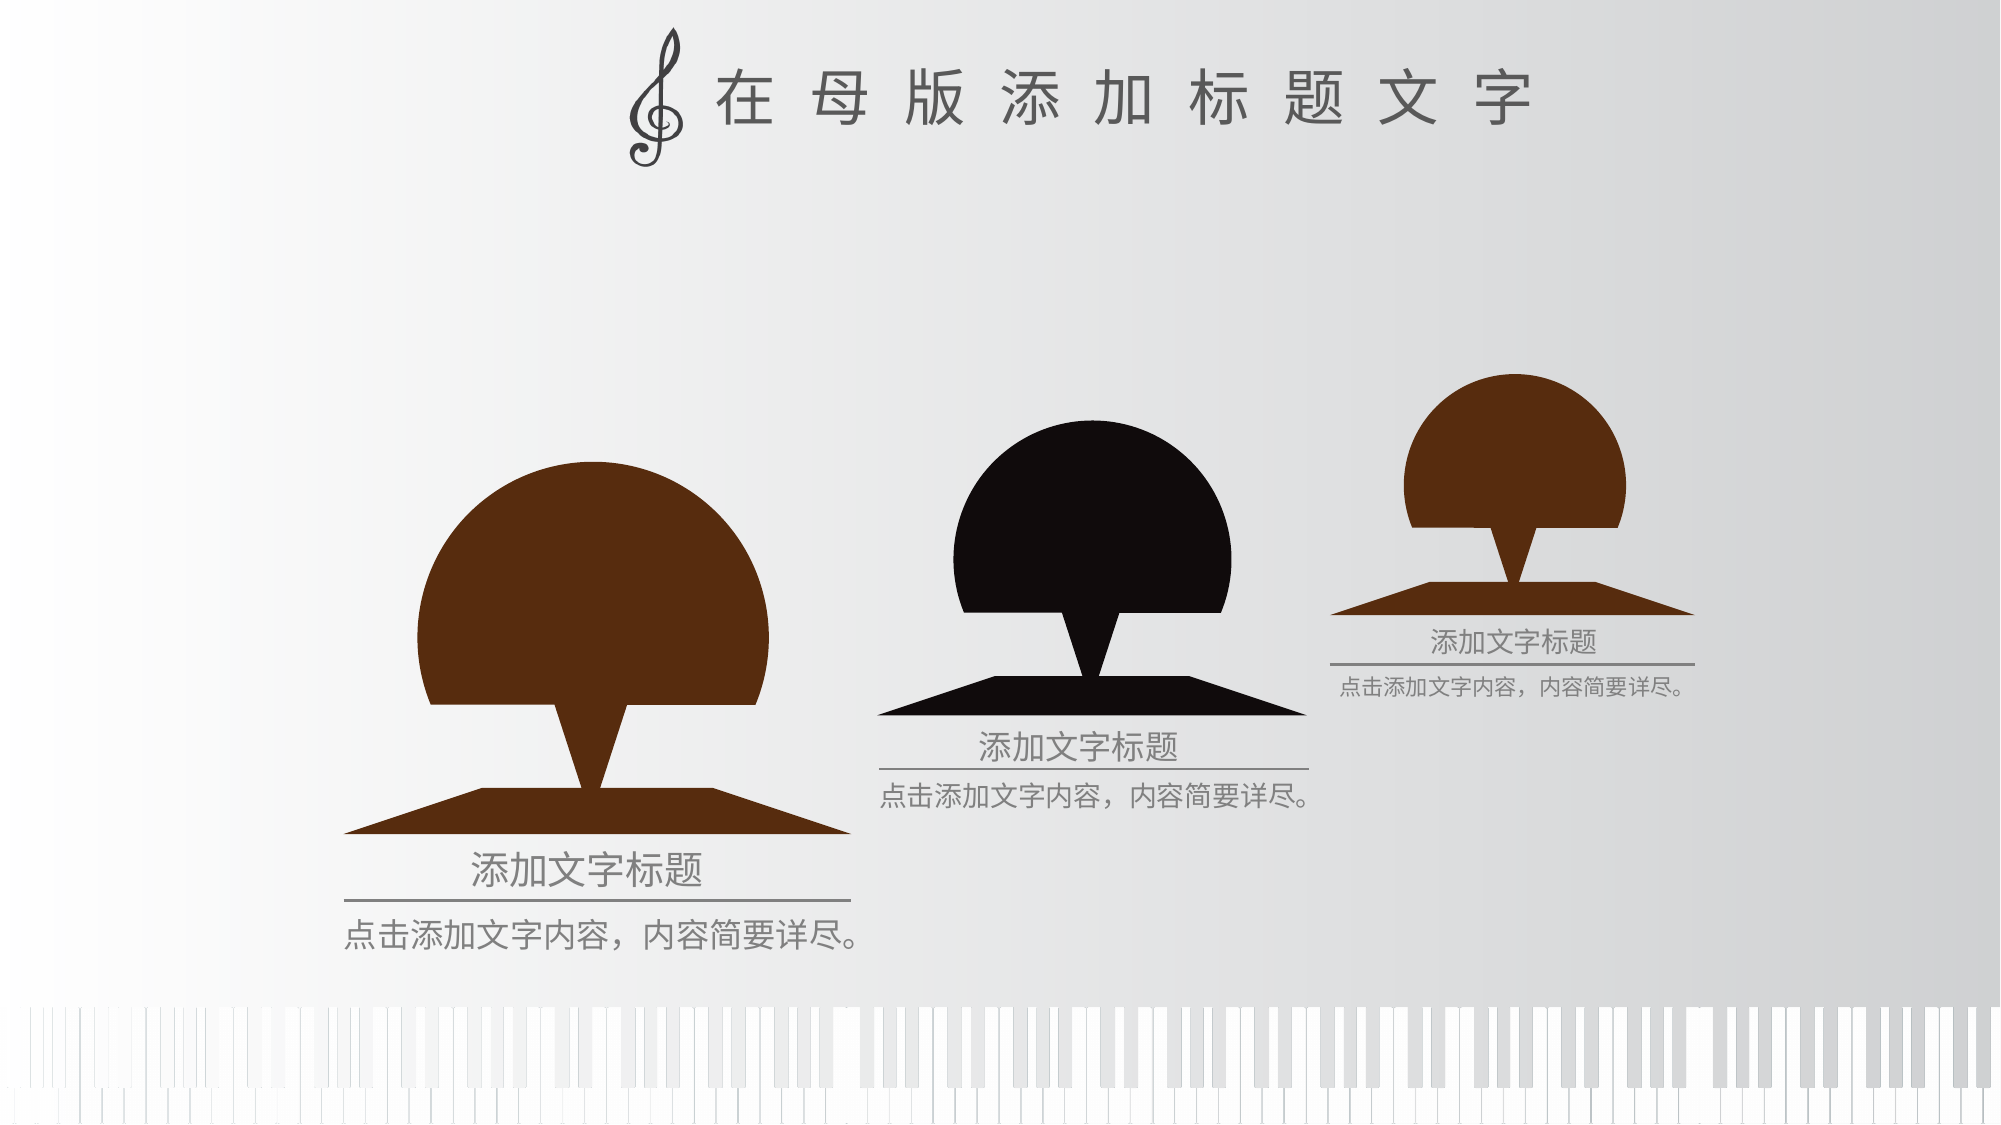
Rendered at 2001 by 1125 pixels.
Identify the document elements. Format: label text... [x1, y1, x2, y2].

text_box 添加文字标题 [450, 835, 724, 900]
text_box [343, 786, 852, 836]
text_box 添加文字标题 [958, 715, 1199, 768]
text_box [952, 419, 1233, 675]
text_box [1329, 580, 1696, 617]
text_box 添加文字标题 [1410, 665, 1618, 669]
text_box 添加文字标题 [1410, 615, 1618, 664]
text_box 点击添加文字内容，内容简要详尽。 [323, 903, 897, 964]
text_box [1402, 373, 1628, 580]
text_box 添加文字标题 [958, 770, 1199, 776]
text_box 点击添加文字内容，内容简要详尽。 [1319, 662, 1716, 710]
text_box [876, 675, 1307, 717]
text_box [416, 460, 770, 786]
picture [0, 0, 2001, 1124]
text_box 点击添加文字内容，内容简要详尽。 [859, 769, 1344, 823]
